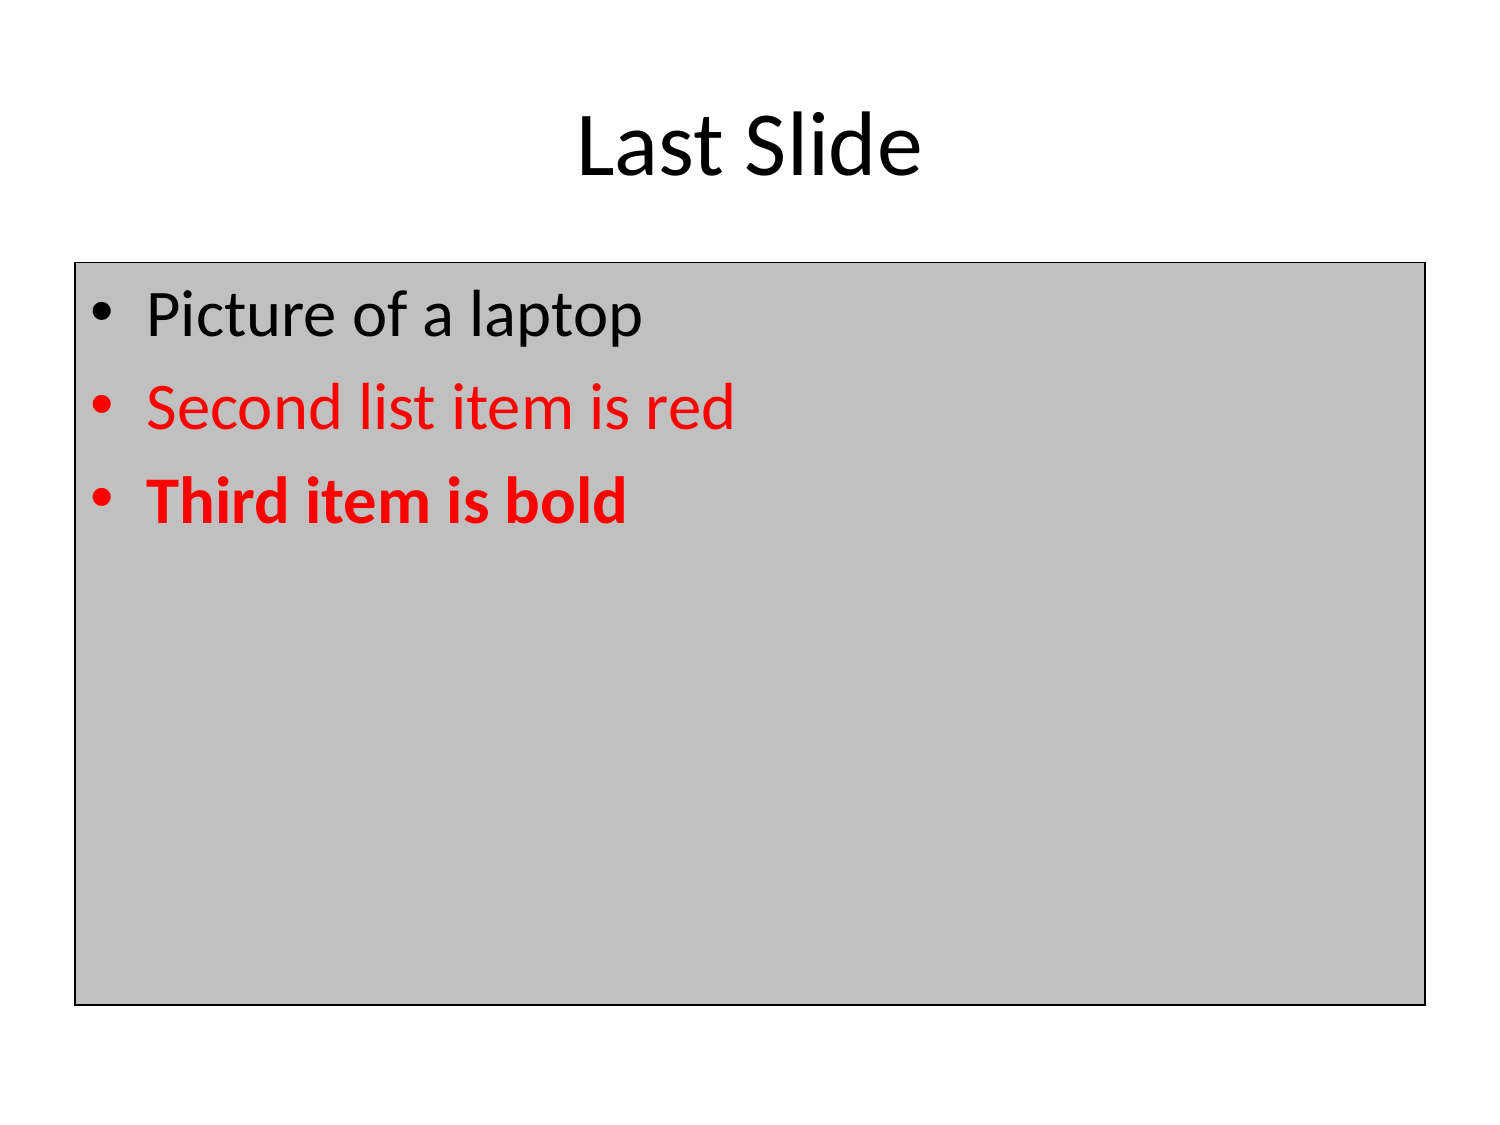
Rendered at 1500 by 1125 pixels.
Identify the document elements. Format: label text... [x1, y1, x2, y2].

title Last Slide [75, 45, 1425, 233]
list Picture of a laptop Second list item is red Third item is bold [75, 262, 1425, 1005]
